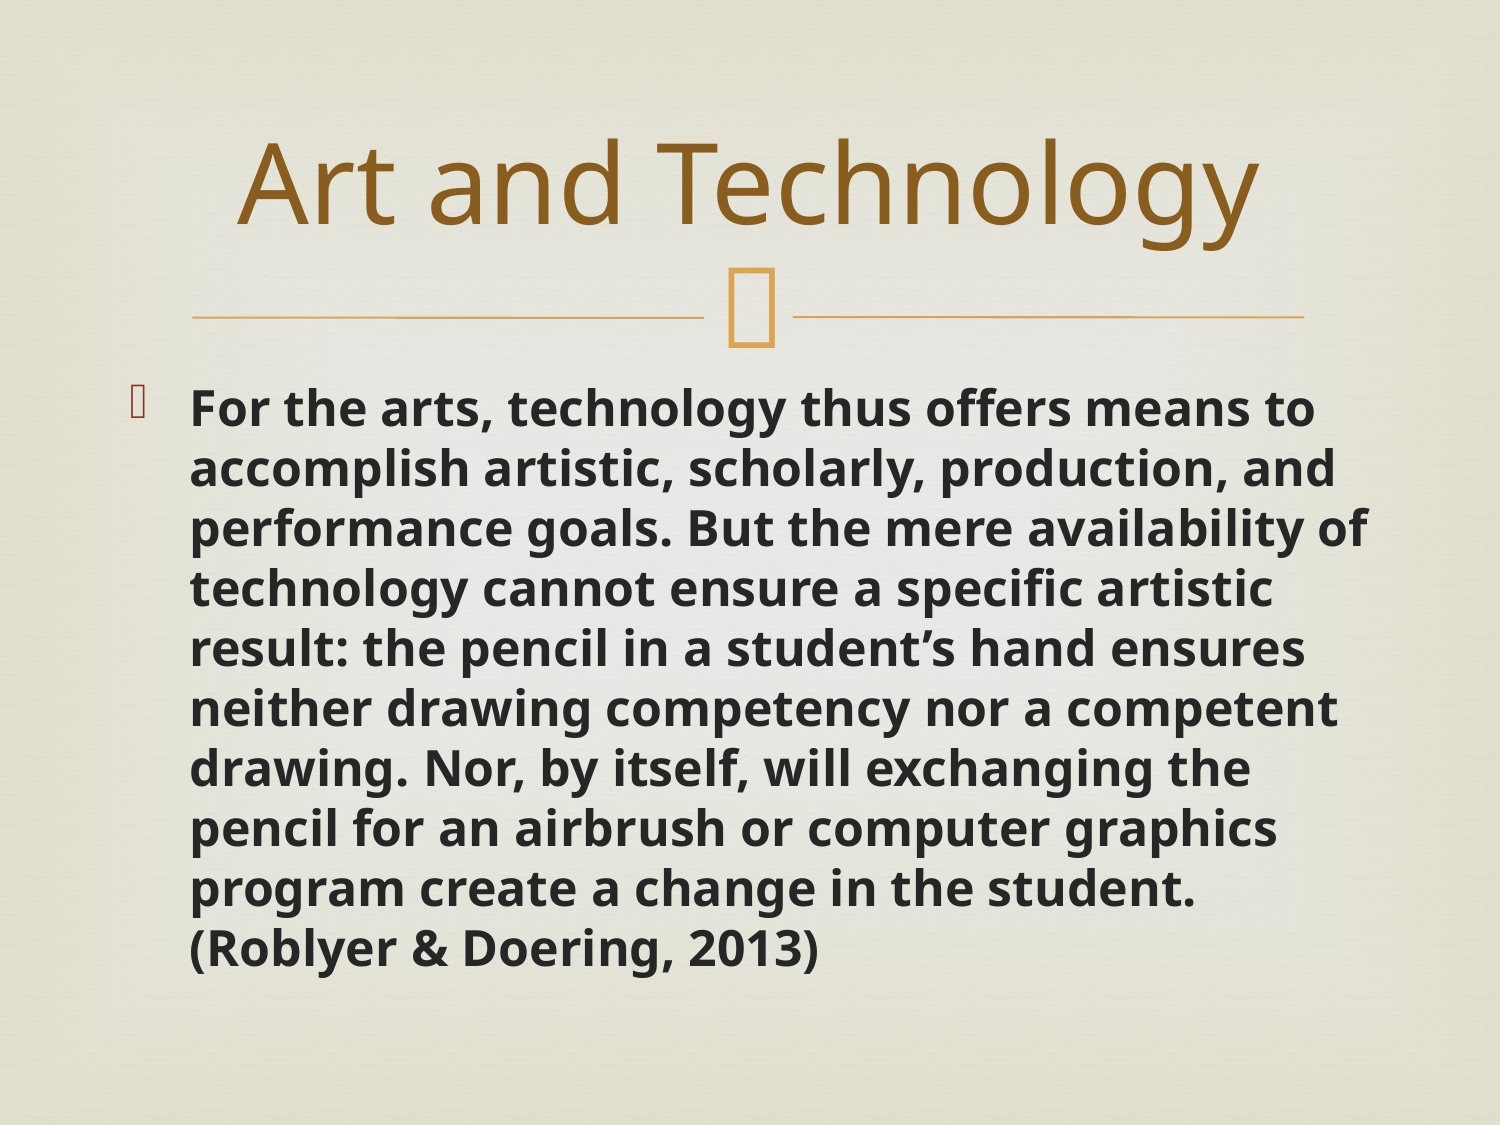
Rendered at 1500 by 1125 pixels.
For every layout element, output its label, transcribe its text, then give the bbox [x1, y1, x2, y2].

title Art and Technology [112, 93, 1386, 267]
list For the arts, technology thus offers means to accomplish artistic, scholarly, production, and performance goals. But the mere availability of technology cannot ensure a specific artistic result: the pencil in a student’s hand ensures neither drawing competency nor a competent drawing. Nor, by itself, will exchanging the pencil for an airbrush or computer graphics program create a change in the student. (Roblyer & Doering, 2013) [114, 368, 1386, 1005]
